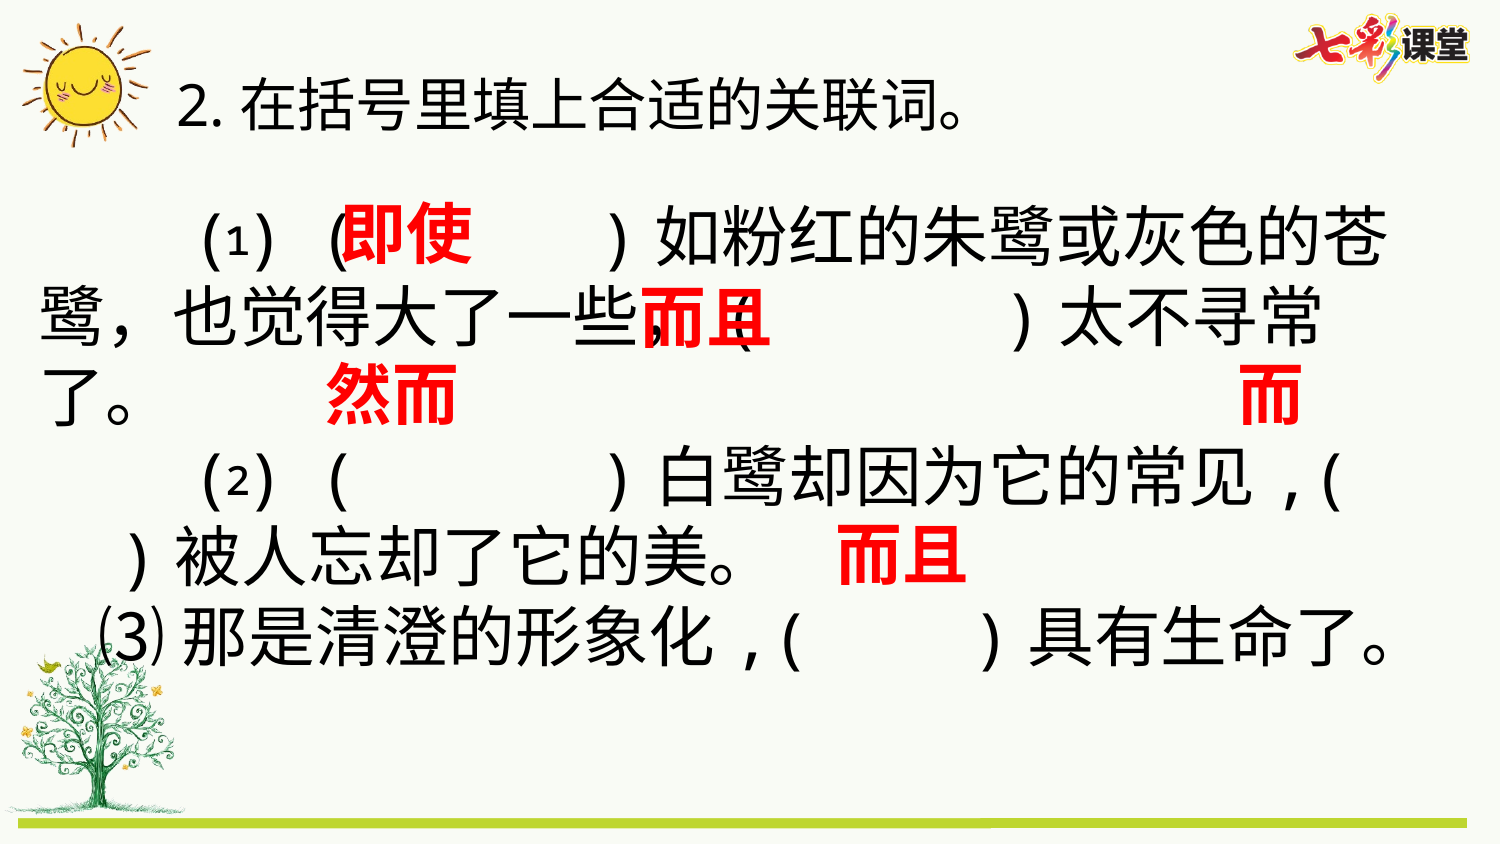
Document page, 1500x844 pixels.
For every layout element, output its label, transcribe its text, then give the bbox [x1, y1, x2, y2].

text_box 2.在括号里填上合适的关联词。 [161, 61, 1500, 146]
text_box ⑴ ( )如粉红的朱鹭或灰色的苍鹭，也觉得大了一些，( )太不寻常了。 ⑵ ( )白鹭却因为它的常见,( )被人忘却了它的美。 ⑶那是清澄的形象化,( )具有生命了。 [24, 187, 1471, 682]
text_box 而 [1222, 345, 1391, 440]
picture [0, 608, 1467, 844]
text_box 而且 [625, 268, 864, 363]
text_box 然而 [310, 345, 564, 440]
picture [1291, 9, 1472, 61]
text_box 而且 [820, 505, 1044, 601]
picture [0, 0, 173, 172]
text_box 即使 [324, 184, 564, 280]
